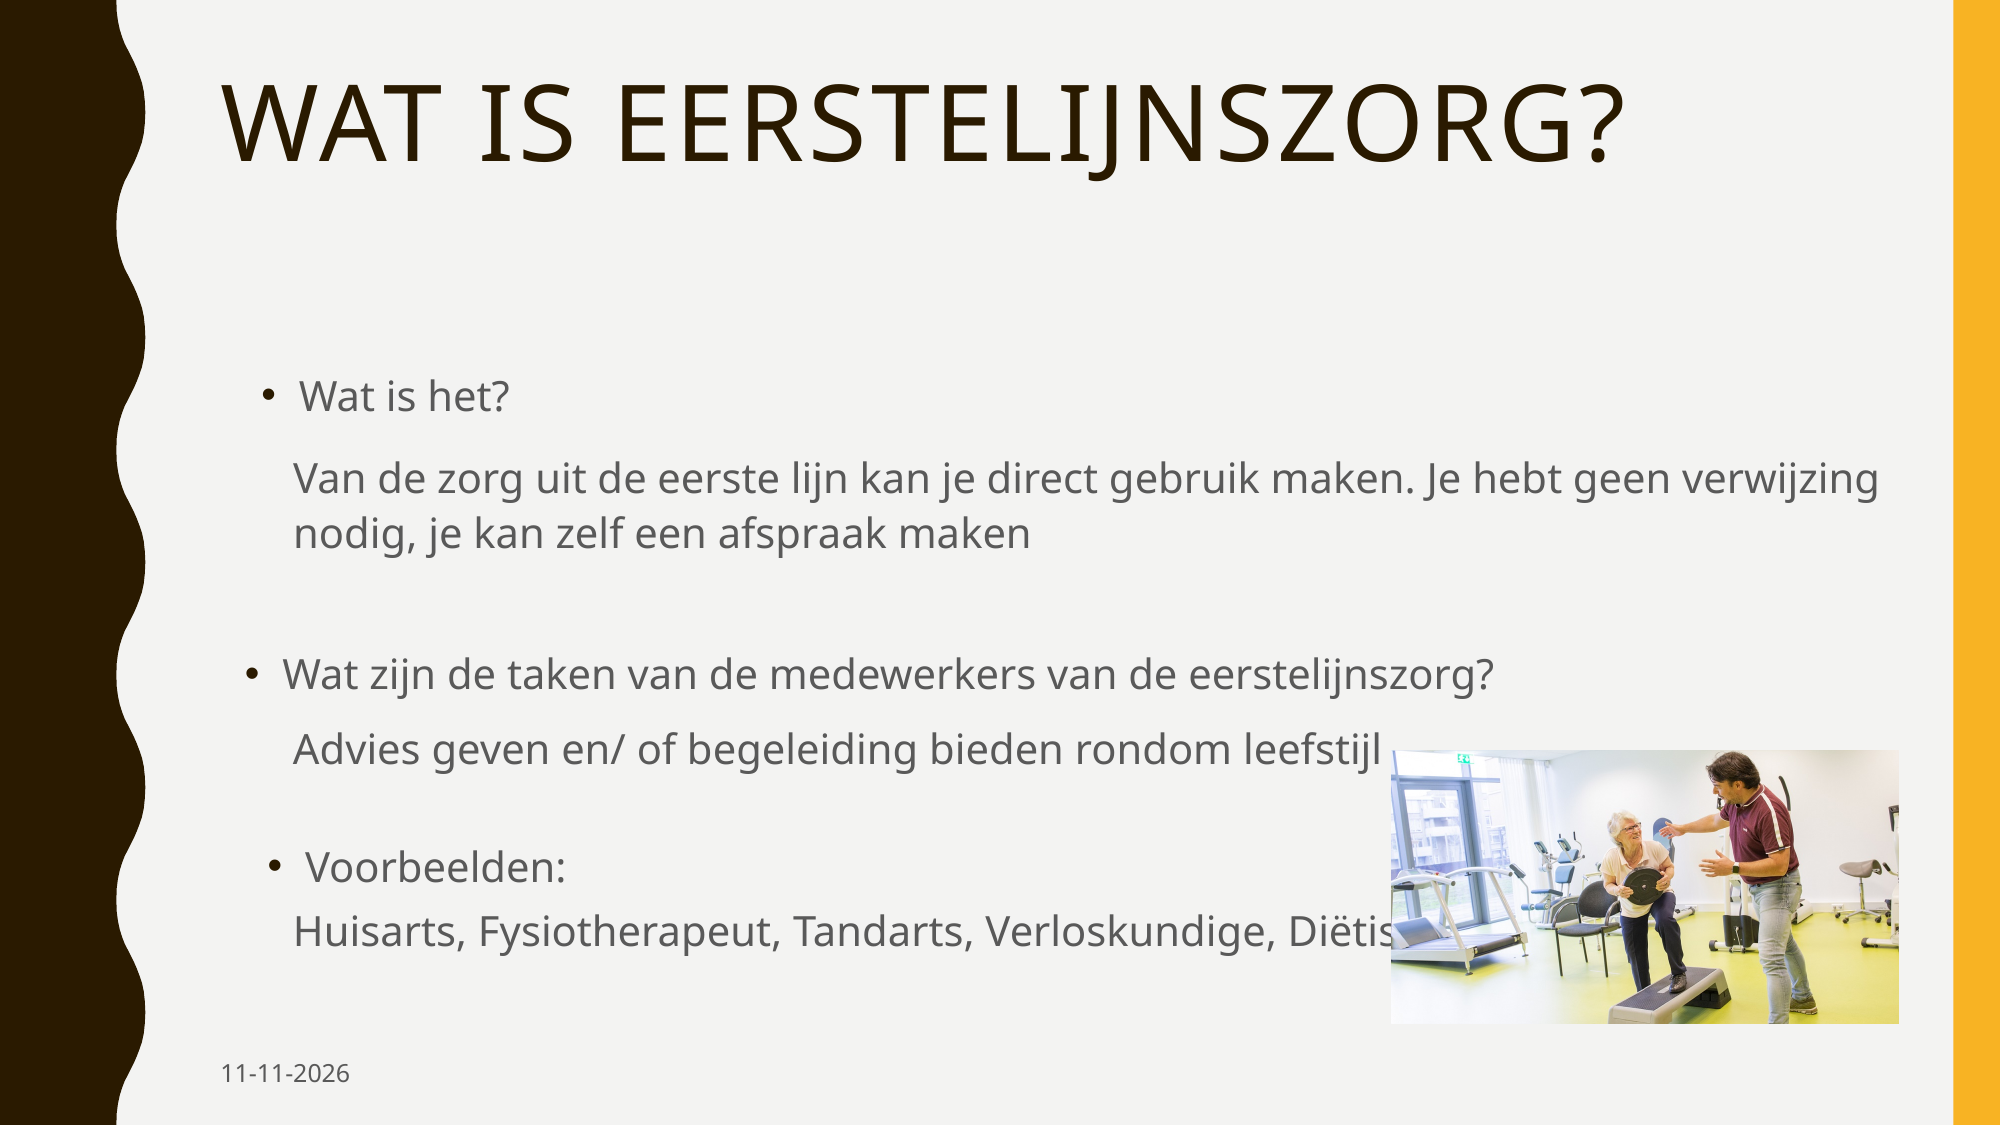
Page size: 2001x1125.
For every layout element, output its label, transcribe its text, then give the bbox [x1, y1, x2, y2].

picture [1391, 750, 1899, 1024]
text_box Wat zijn de taken van de medewerkers van de eerstelijnszorg? [230, 635, 1537, 706]
text_box Wat is het? [246, 357, 1307, 427]
list Van de zorg uit de eerste lijn kan je direct gebruik maken. Je hebt geen verwijzing nodig, je kan zelf een afspraak maken [278, 439, 1924, 628]
text_box Huisarts, Fysiotherapeut, Tandarts, Verloskundige, Diëtiste [278, 897, 1391, 962]
text_box Voorbeelden: [252, 828, 1391, 898]
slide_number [205, 1045, 588, 1103]
text_box Advies geven en/ of begeleiding bieden rondom leefstijl [278, 710, 1789, 781]
title Wat is eerstelijnszorg? [205, 62, 1875, 308]
